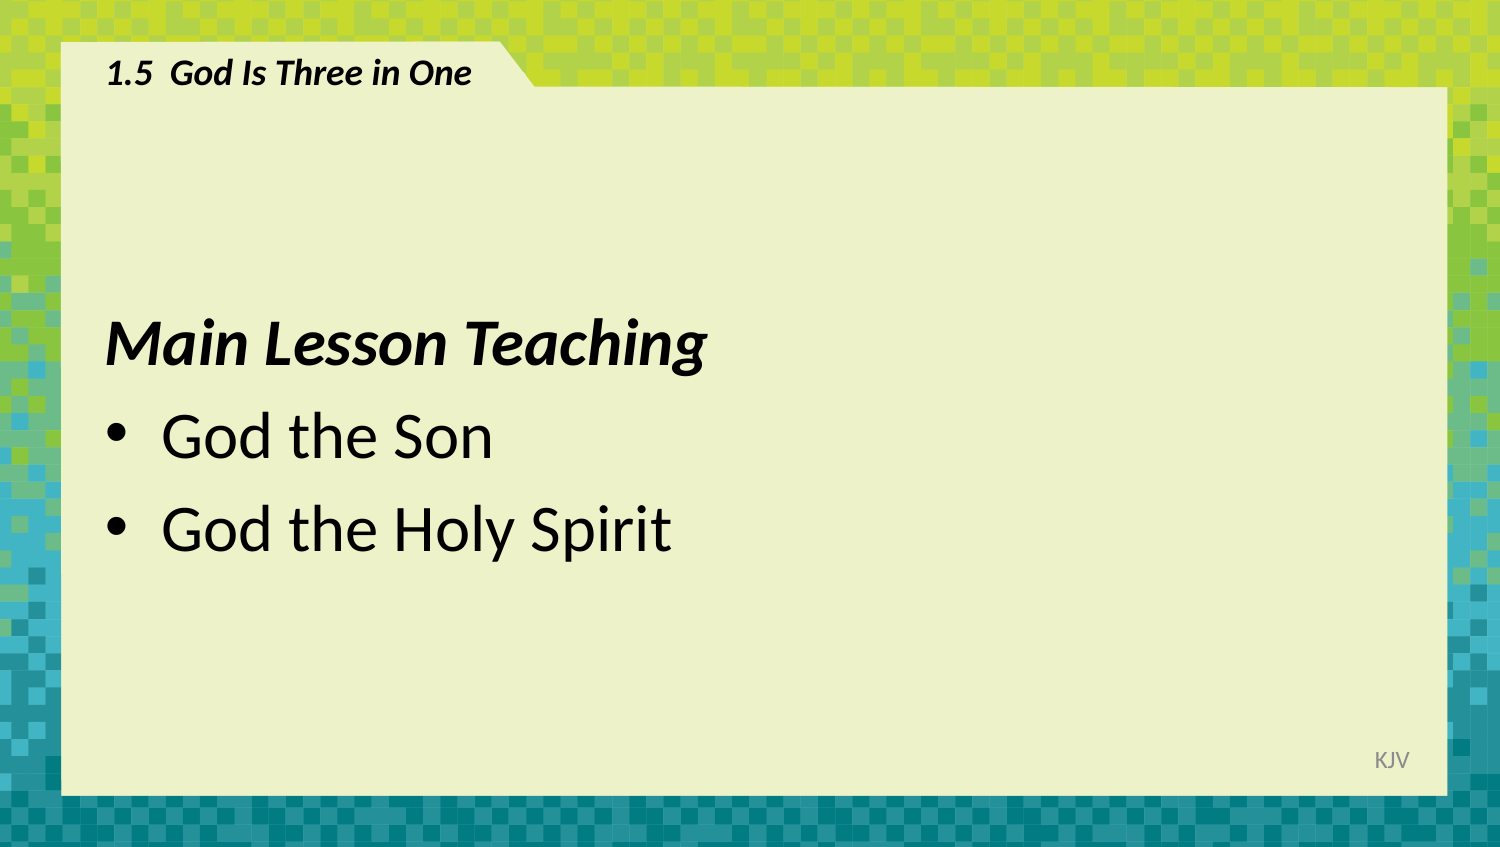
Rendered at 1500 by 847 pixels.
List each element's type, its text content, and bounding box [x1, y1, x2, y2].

list Main Lesson Teaching God the Son God the Holy Spirit [89, 141, 1403, 722]
picture [0, 0, 1500, 847]
footer KJV [950, 736, 1425, 782]
title 1.5 God Is Three in One [89, 33, 1420, 108]
